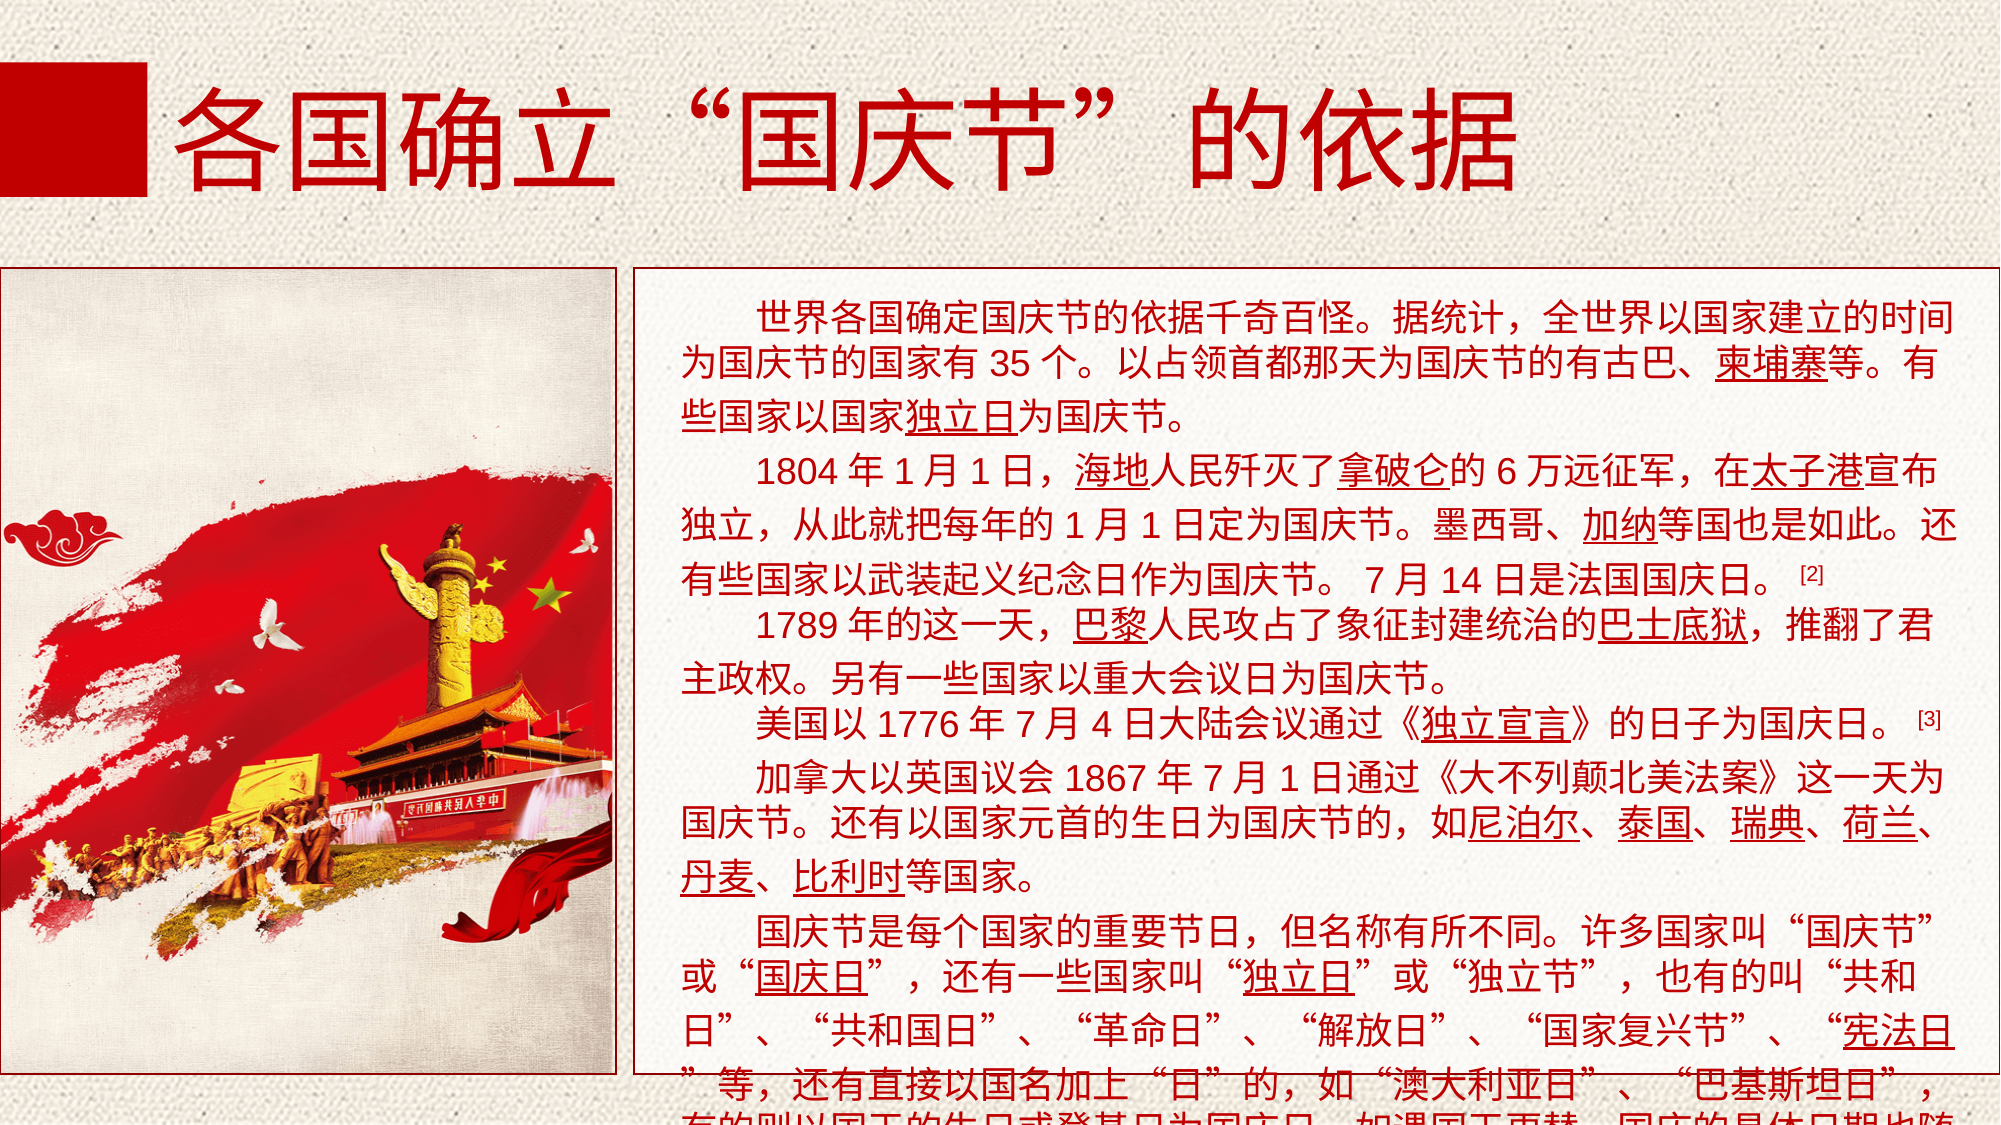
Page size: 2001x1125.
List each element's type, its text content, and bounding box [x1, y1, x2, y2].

text_box 世界各国确定国庆节的依据千奇百怪。据统计，全世界以国家建立的时间为国庆节的国家有35个。以占领首都那天为国庆节的有古巴、柬埔寨等。有些国家以国家独立日为国庆节。 1804年1月1日，海地人民歼灭了拿破仑的6万远征军，在太子港宣布独立，从此就把每年的1月1日定为国庆节。墨西哥、加纳等国也是如此。还有些国家以武装起义纪念日作为国庆节。7月14日是法国国庆日。[2] 1789年的这一天，巴黎人民攻占了象征封建统治的巴士底狱，推翻了君主政权。另有一些国家以重大会议日为国庆节。 美国以1776年7月4日大陆会议通过《独立宣言》的日子为国庆日。[3] 加拿大以英国议会1867年7月1日通过《大不列颠北美法案》这一天为国庆节。还有以国家元首的生日为国庆节的，如尼泊尔、泰国、瑞典、荷兰、丹麦、比利时等国家。 国庆节是每个国家的重要节日，但名称有所不同。许多国家叫“国庆节”或“国庆日”，还有一些国家叫“独立日”或“独立节”，也有的叫“共和日”、“共和国日”、“革命日”、“解放日”、“国家复兴节”、“宪法日”等，还有直接以国名加上“日”的，如“澳大利亚日”、“巴基斯坦日”，有的则以国王的生日或登基日为国庆日，如遇国王更替，国庆的具体日期也随之更换。 [665, 286, 1977, 1125]
text_box [633, 267, 2000, 1075]
text_box [0, 267, 617, 1075]
text_box 各国确立“国庆节”的依据 [156, 62, 1600, 213]
picture [0, 0, 2001, 1125]
